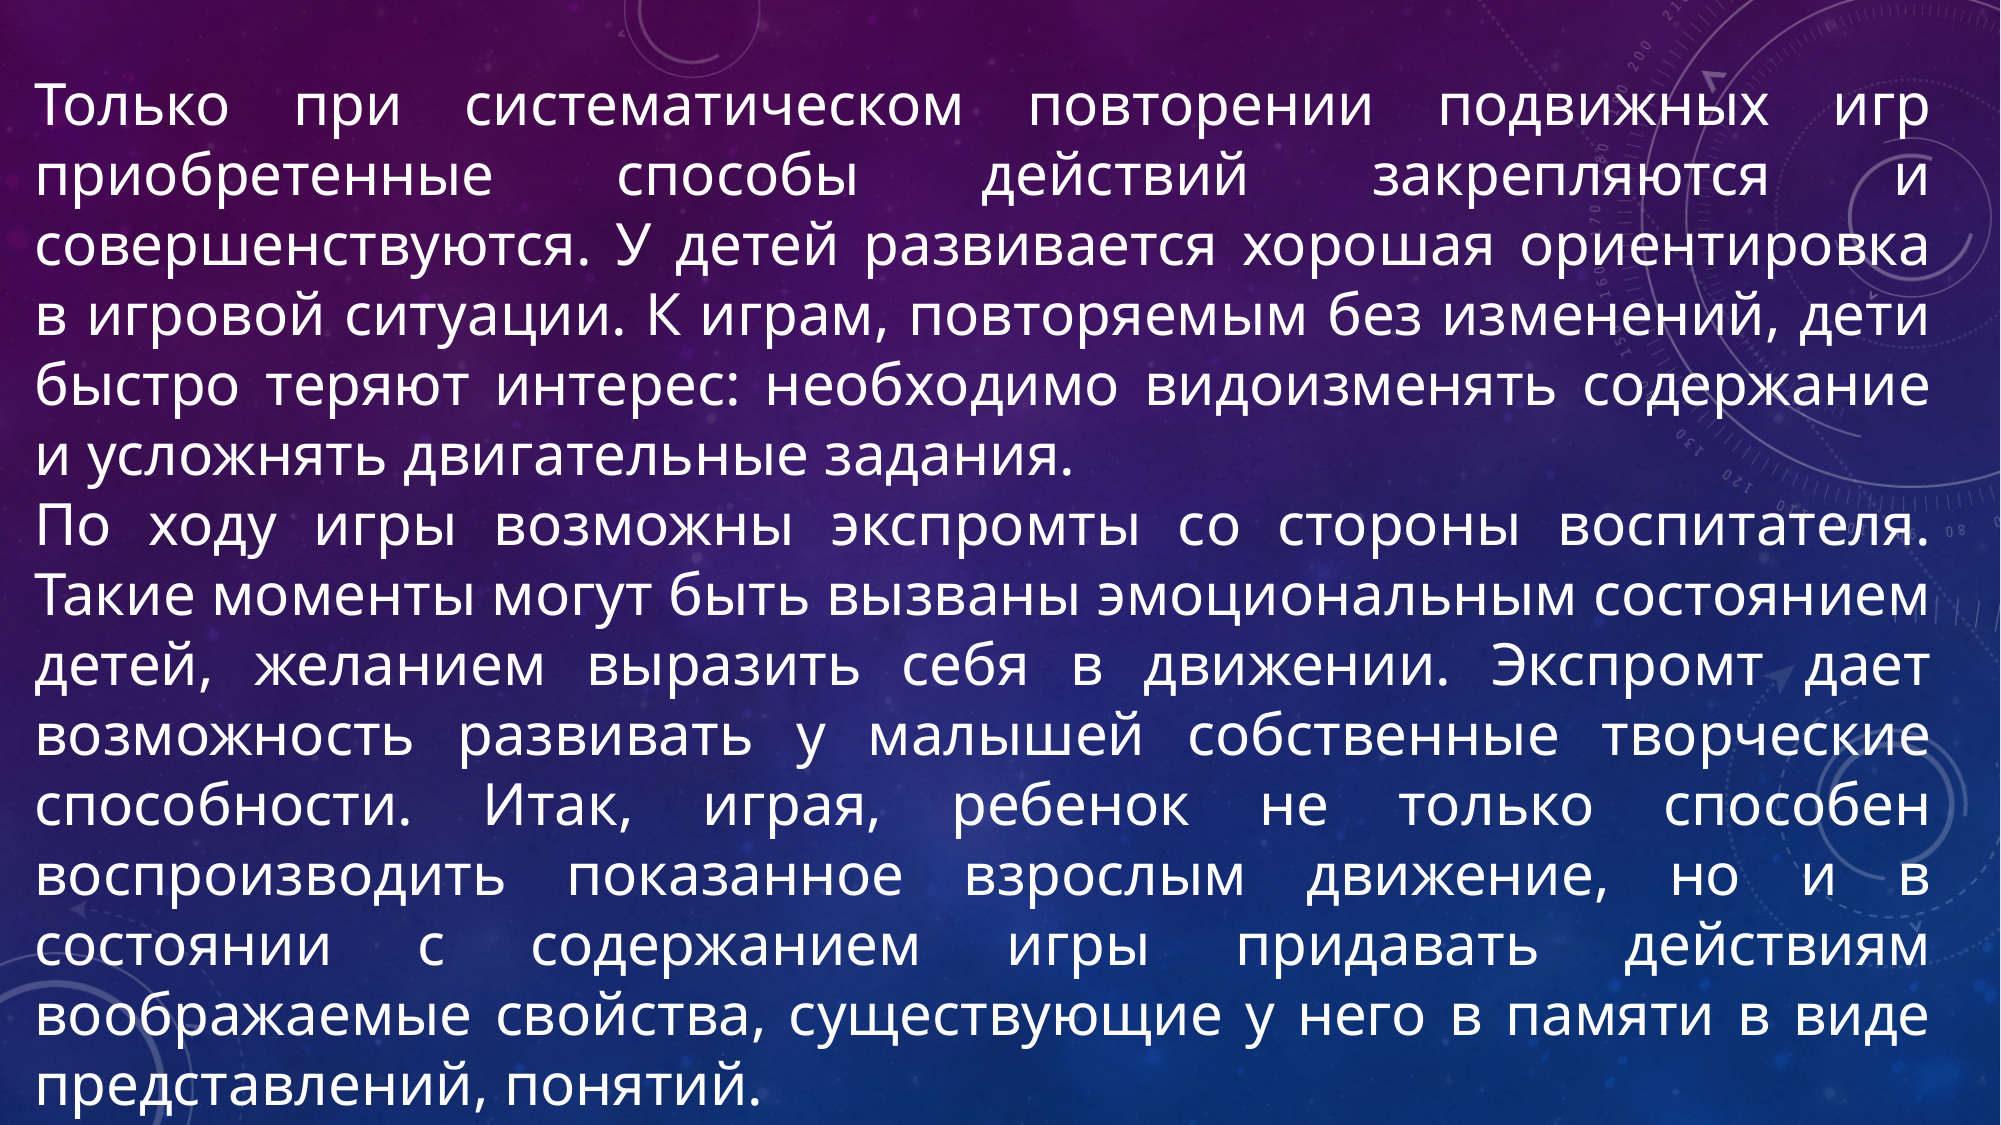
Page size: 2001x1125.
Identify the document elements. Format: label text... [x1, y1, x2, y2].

picture [0, 0, 2001, 1125]
text_box Только при систематическом повторении подвижных игр приобретенные способы действий закрепляются и совершенствуются. У детей развивается хорошая ориентировка в игровой ситуации. К играм, повторяемым без изменений, дети быстро теряют интерес: необходимо видоизменять содержание и усложнять двигательные задания. По ходу игры возможны экспромты со стороны воспитателя. Такие моменты могут быть вызваны эмоциональным состоянием детей, желанием выразить себя в движении. Экспромт дает возможность развивать у малышей собственные творческие способности. Итак, играя, ребенок не только способен воспроизводить показанное взрослым движение, но и в состоянии с содержанием игры придавать действиям воображаемые свойства, существующие у него в памяти в виде представлений, понятий. [19, 60, 1946, 1125]
